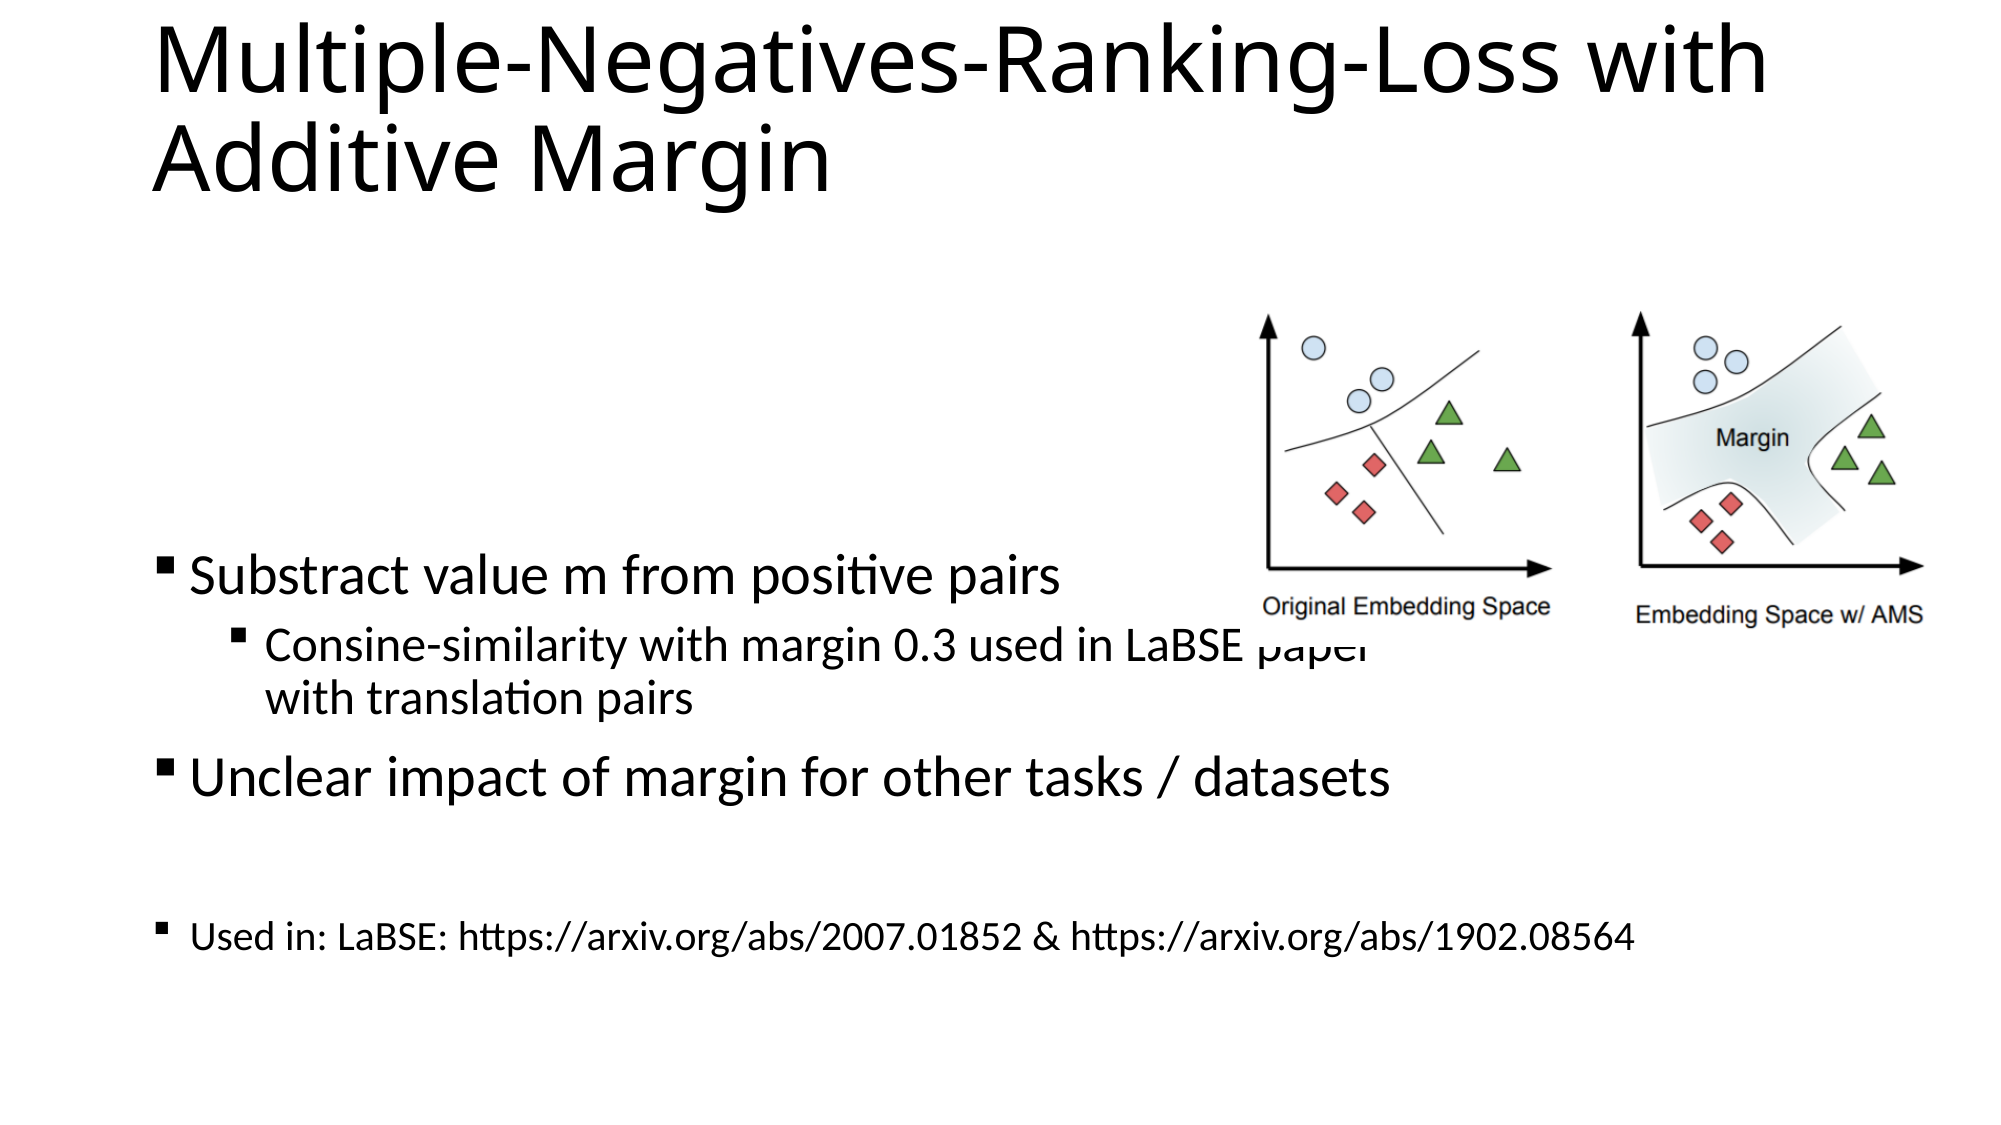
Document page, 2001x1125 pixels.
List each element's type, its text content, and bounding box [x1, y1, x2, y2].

picture [1240, 290, 1955, 647]
title Multiple-Negatives-Ranking-Loss with Additive Margin [137, 3, 1863, 222]
